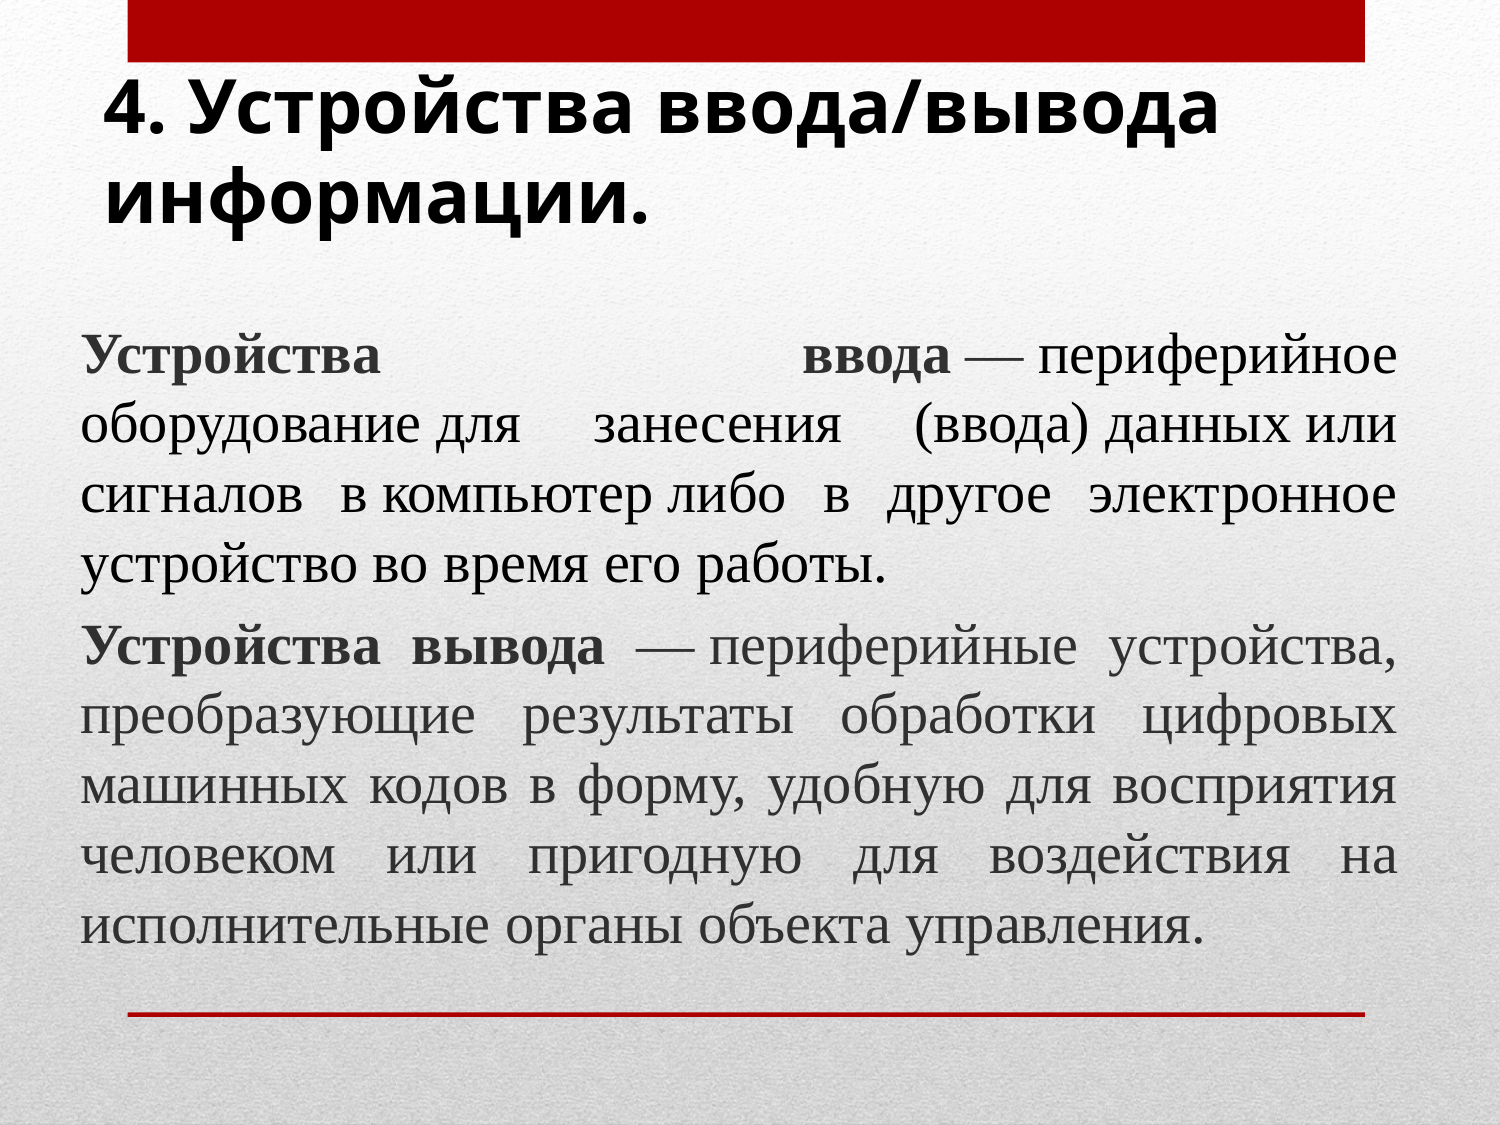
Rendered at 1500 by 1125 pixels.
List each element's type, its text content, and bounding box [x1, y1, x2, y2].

list Устройства ввода — периферийное оборудование для занесения (ввода) данных или сигналов в компьютер либо в другое электронное устройство во время его работы. Устройства вывода — периферийные устройства, преобразующие результаты обработки цифровых машинных кодов в форму, удобную для восприятия человеком или пригодную для воздействия на исполнительные органы объекта управления. [64, 243, 1414, 1027]
title 4. Устройства ввода/вывода информации. [88, 0, 1459, 247]
